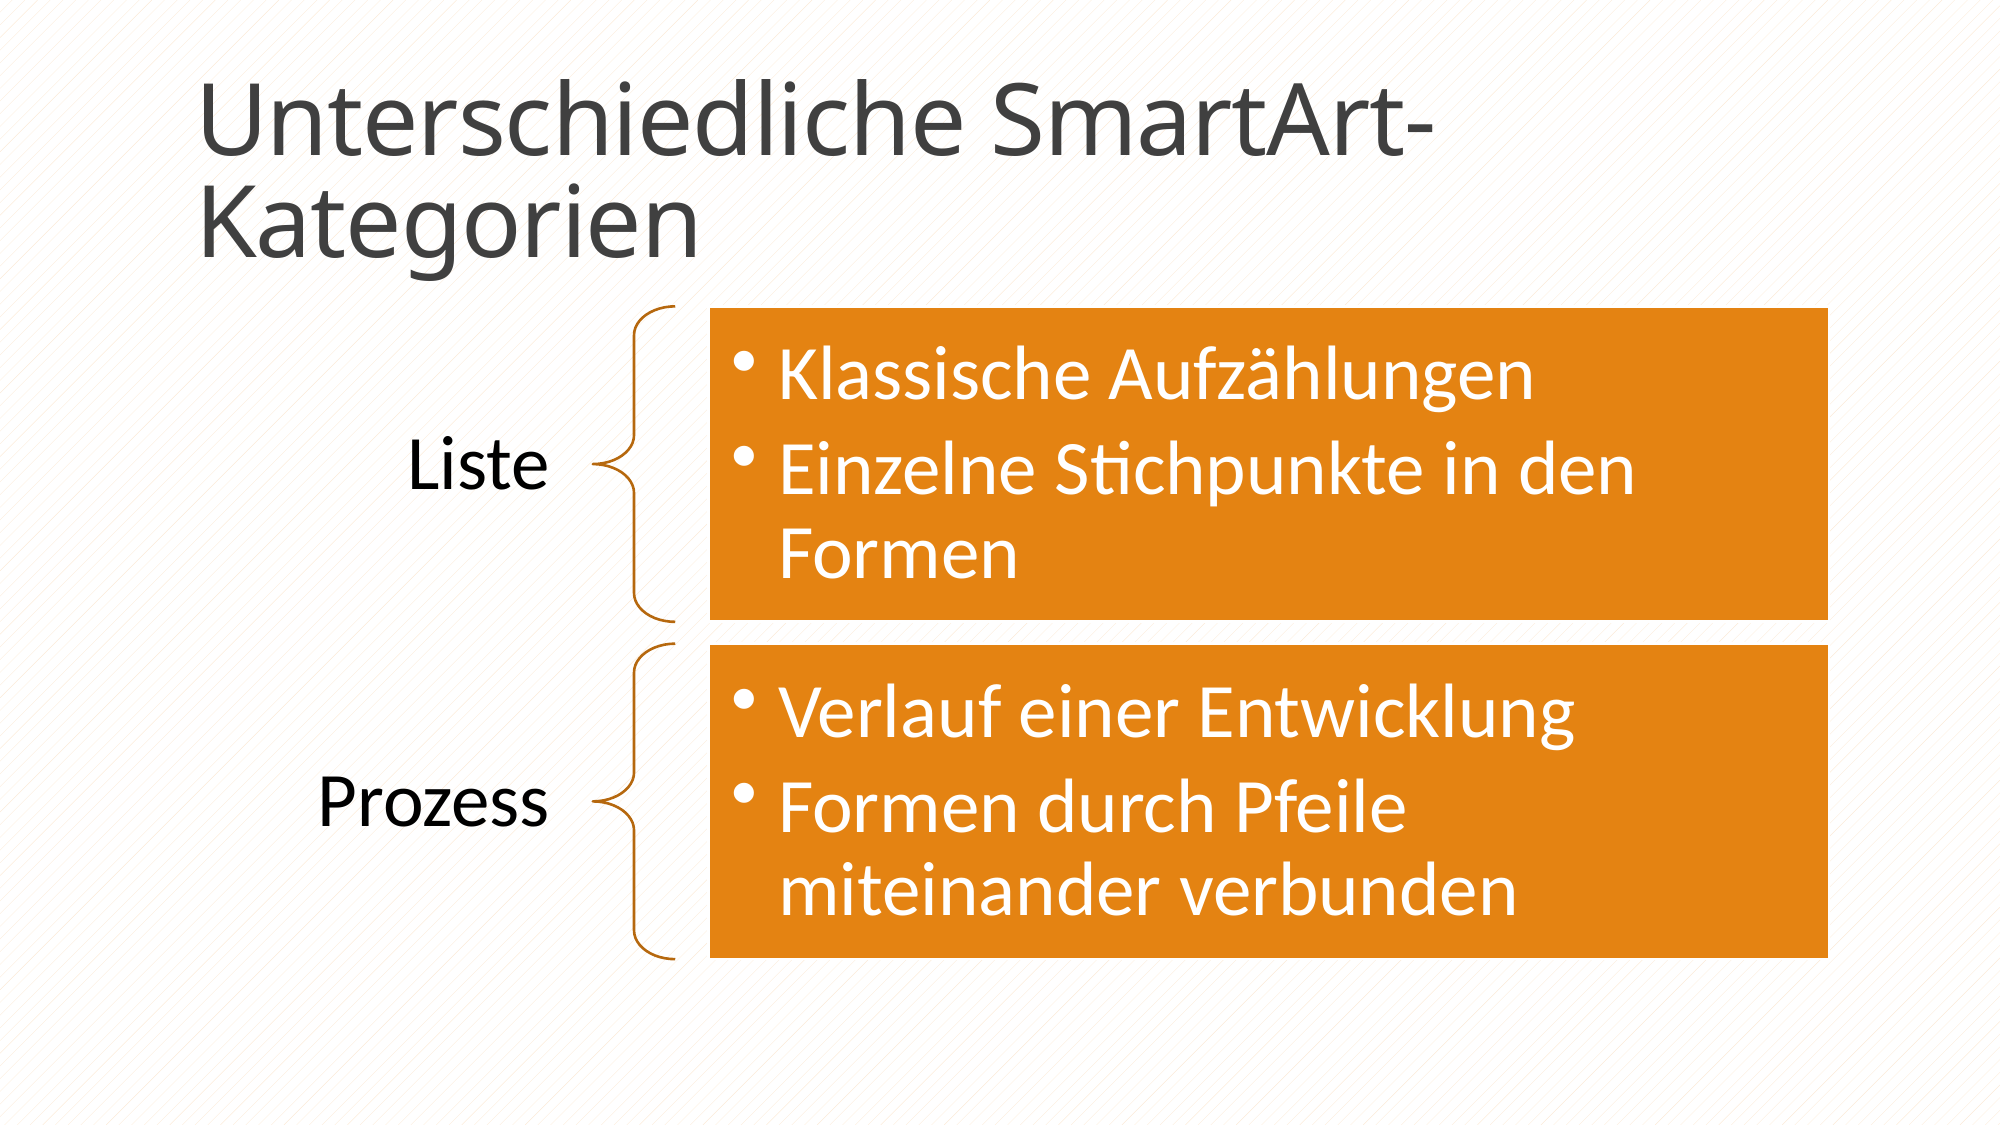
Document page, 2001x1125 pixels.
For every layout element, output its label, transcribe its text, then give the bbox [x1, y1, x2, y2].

title Unterschiedliche SmartArt-Kategorien [180, 47, 1830, 285]
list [179, 302, 1831, 964]
